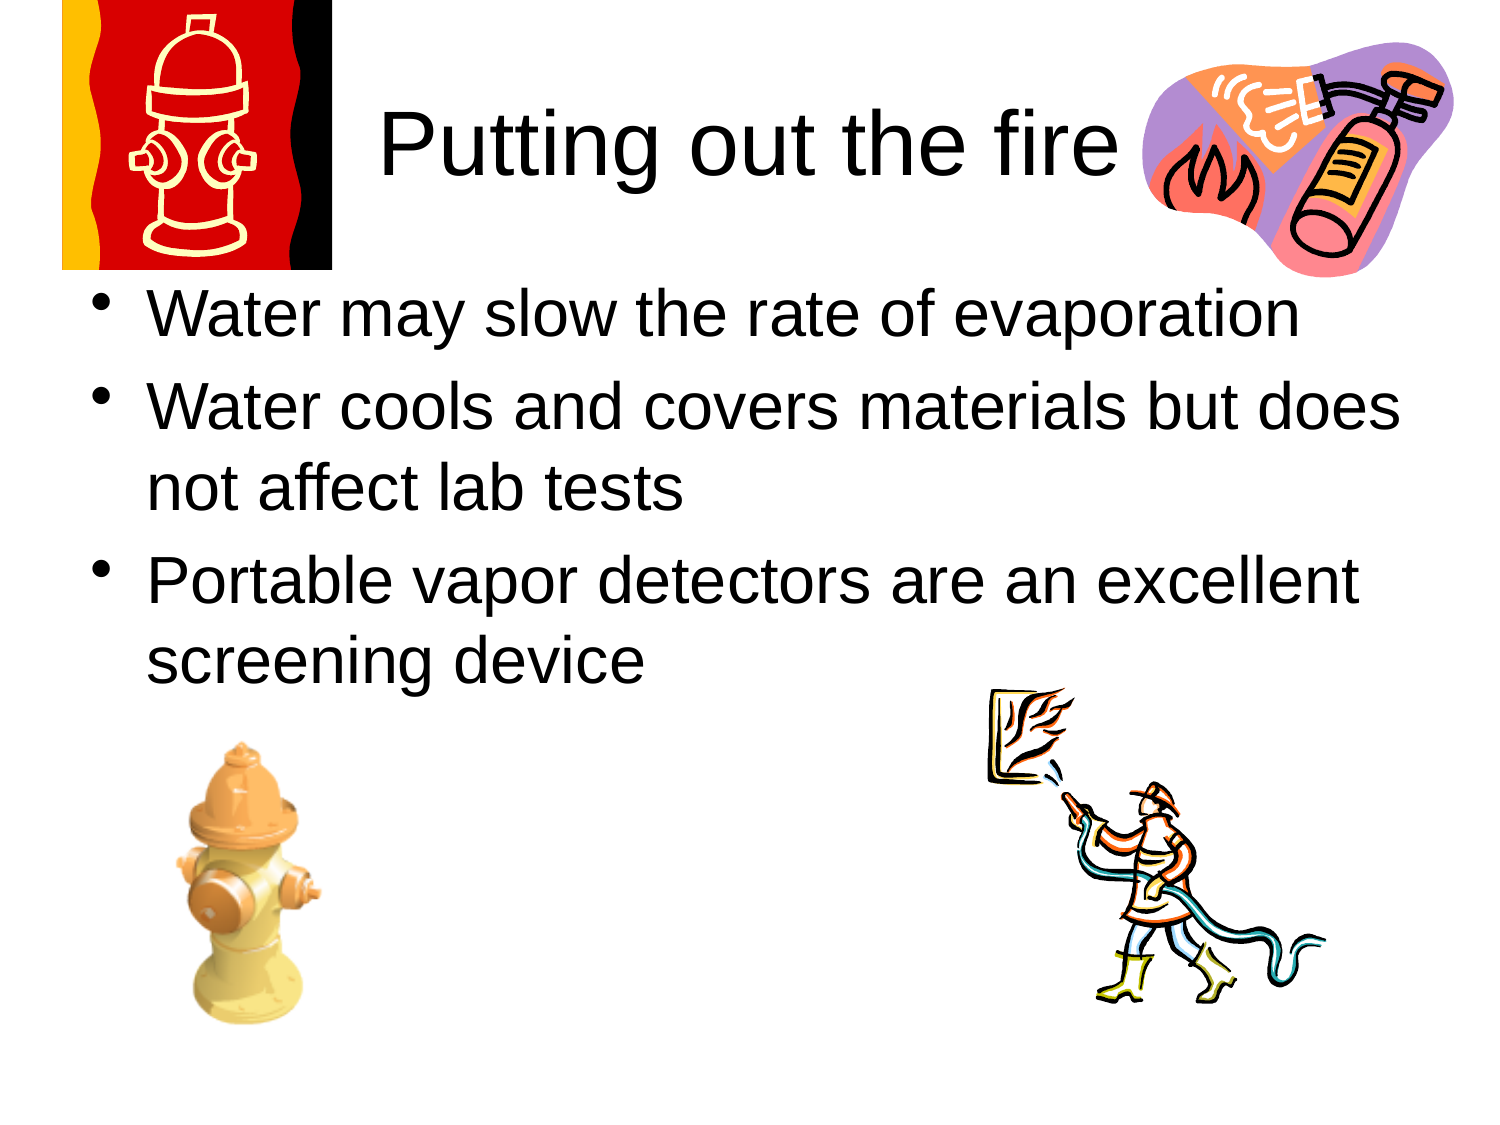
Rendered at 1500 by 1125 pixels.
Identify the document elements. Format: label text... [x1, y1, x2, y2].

title Putting out the fire [337, 45, 1132, 233]
picture [99, 737, 401, 1038]
picture [1137, 37, 1459, 283]
list Water may slow the rate of evaporation Water cools and covers materials but does not affect lab tests Portable vapor detectors are an excellent screening device [75, 262, 1425, 1005]
picture [987, 687, 1327, 1004]
picture [62, 0, 333, 271]
